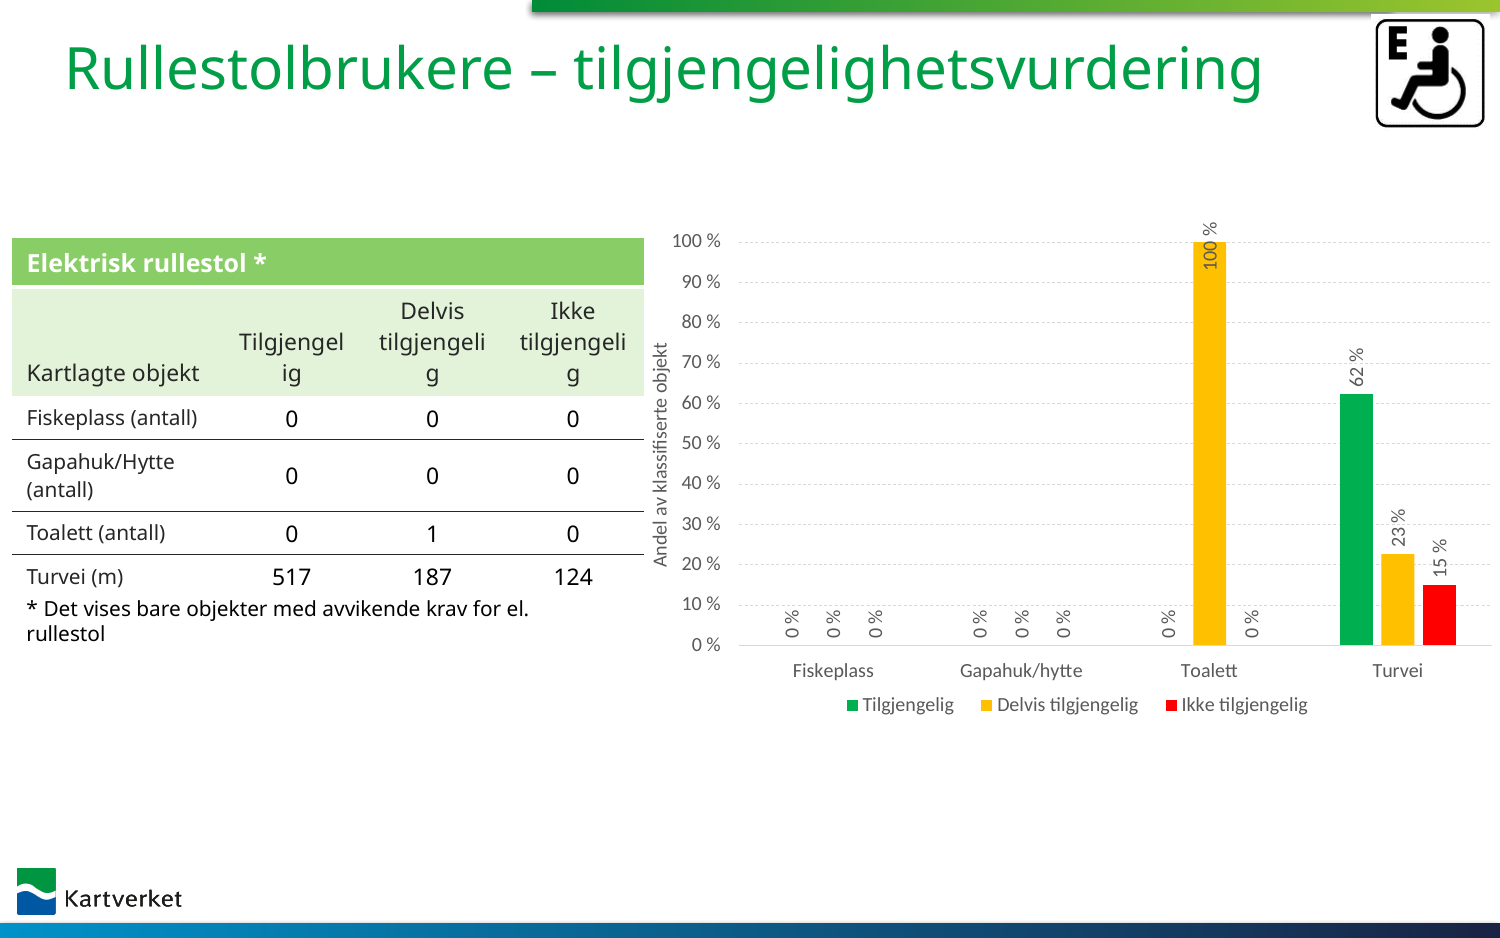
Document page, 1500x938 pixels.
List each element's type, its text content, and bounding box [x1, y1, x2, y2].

text_box Rullestolbrukere – tilgjengelighetsvurdering [49, 12, 1372, 109]
table_cell 517 [222, 555, 362, 588]
table_cell 124 [503, 555, 638, 598]
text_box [1371, 13, 1491, 133]
table_cell 0 [362, 440, 503, 511]
table_cell Tilgjengelig [222, 289, 362, 396]
table_cell Turvei (m) [12, 555, 222, 588]
table_cell 0 [503, 440, 638, 511]
table_header Elektrisk rullestol * [12, 238, 638, 285]
table_cell Kartlagte objekt [12, 289, 222, 396]
table_cell 0 [222, 396, 362, 439]
table_cell Gapahuk/Hytte (antall) [12, 440, 222, 511]
table_cell Fiskeplass (antall) [12, 396, 222, 439]
table_cell 0 [362, 396, 503, 439]
table_cell Ikke tilgjengelig [503, 289, 638, 396]
table_cell Delvis tilgjengelig [362, 289, 503, 396]
table_cell 0 [503, 512, 638, 554]
table_cell 0 [222, 440, 362, 511]
table_cell 0 [503, 396, 638, 439]
table_cell 1 [362, 512, 503, 554]
table_cell Toalett (antall) [12, 512, 222, 554]
table_cell 187 [362, 555, 503, 588]
picture [643, 218, 1500, 728]
table_cell 0 [222, 512, 362, 554]
text_box * Det vises bare objekter med avvikende krav for el. rullestol [11, 588, 597, 653]
